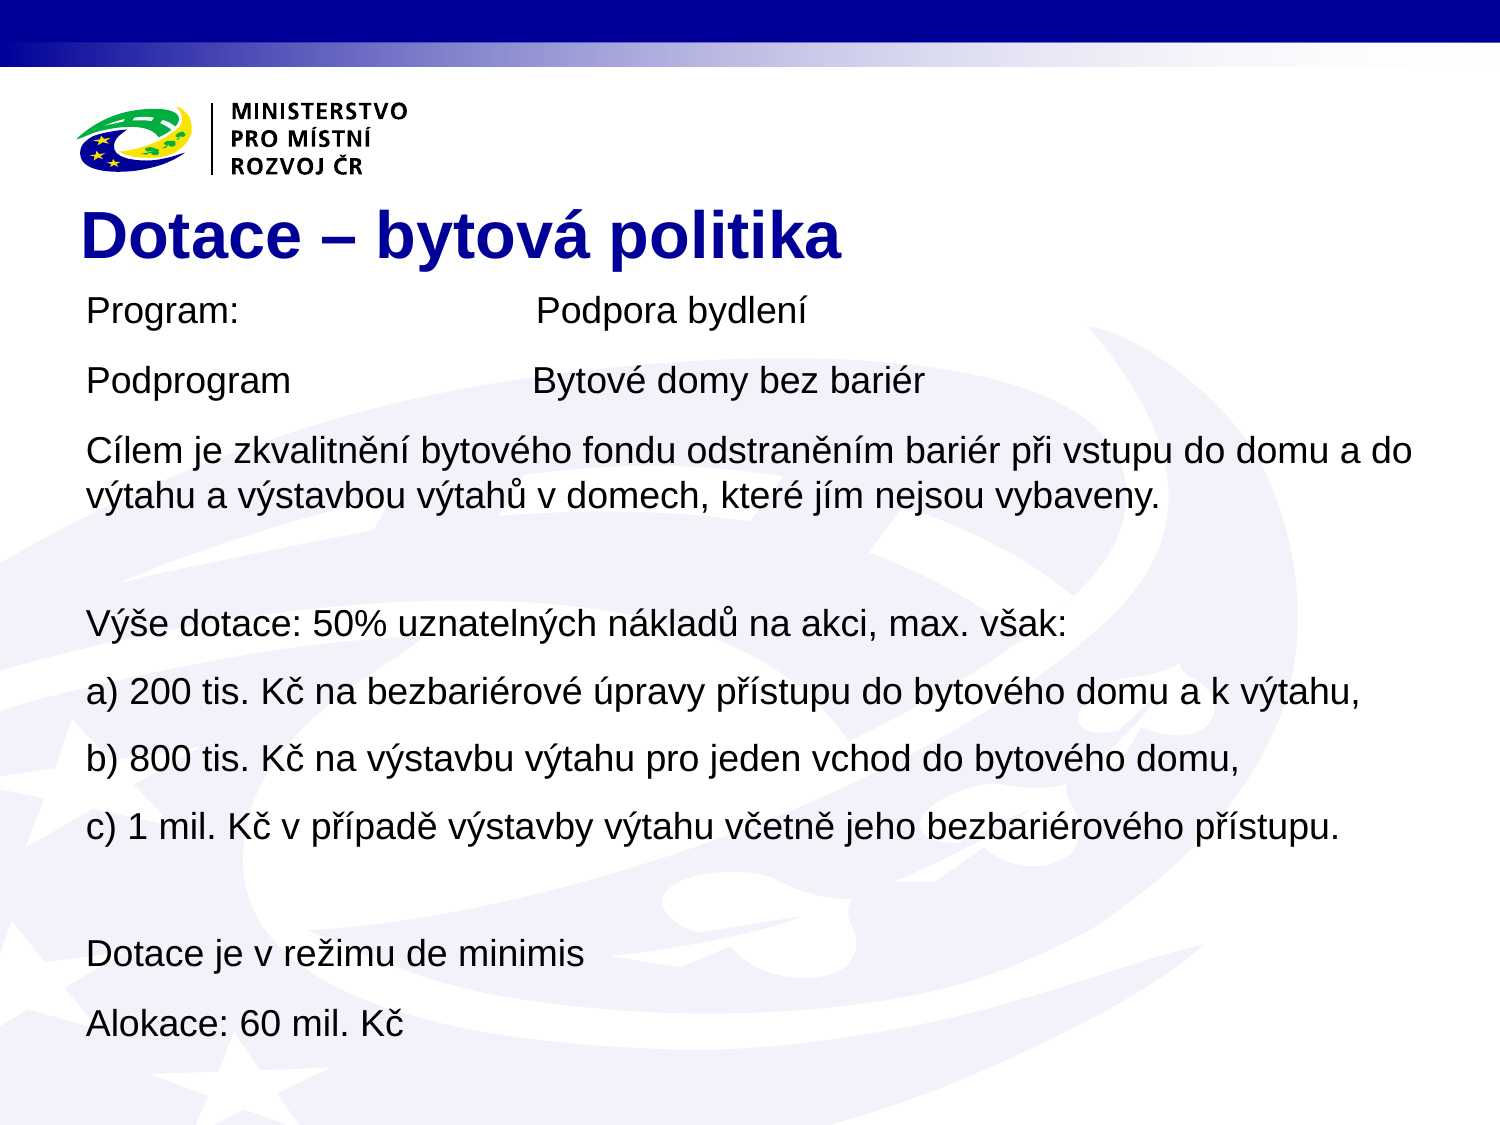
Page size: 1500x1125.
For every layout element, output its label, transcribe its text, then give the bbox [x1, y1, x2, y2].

title Dotace – bytová politika [64, 184, 1426, 267]
list Program: Podpora bydlení Podprogram Bytové domy bez bariér Cílem je zkvalitnění bytového fondu odstraněním bariér při vstupu do domu a do výtahu a výstavbou výtahů v domech, které jím nejsou vybaveny. Výše dotace: 50% uznatelných nákladů na akci, max. však: a) 200 tis. Kč na bezbariérové úpravy přístupu do bytového domu a k výtahu, b) 800 tis. Kč na výstavbu výtahu pro jeden vchod do bytového domu, c) 1 mil. Kč v případě výstavby výtahu včetně jeho bezbariérového přístupu. Dotace je v režimu de minimis Alokace: 60 mil. Kč [70, 278, 1447, 1047]
